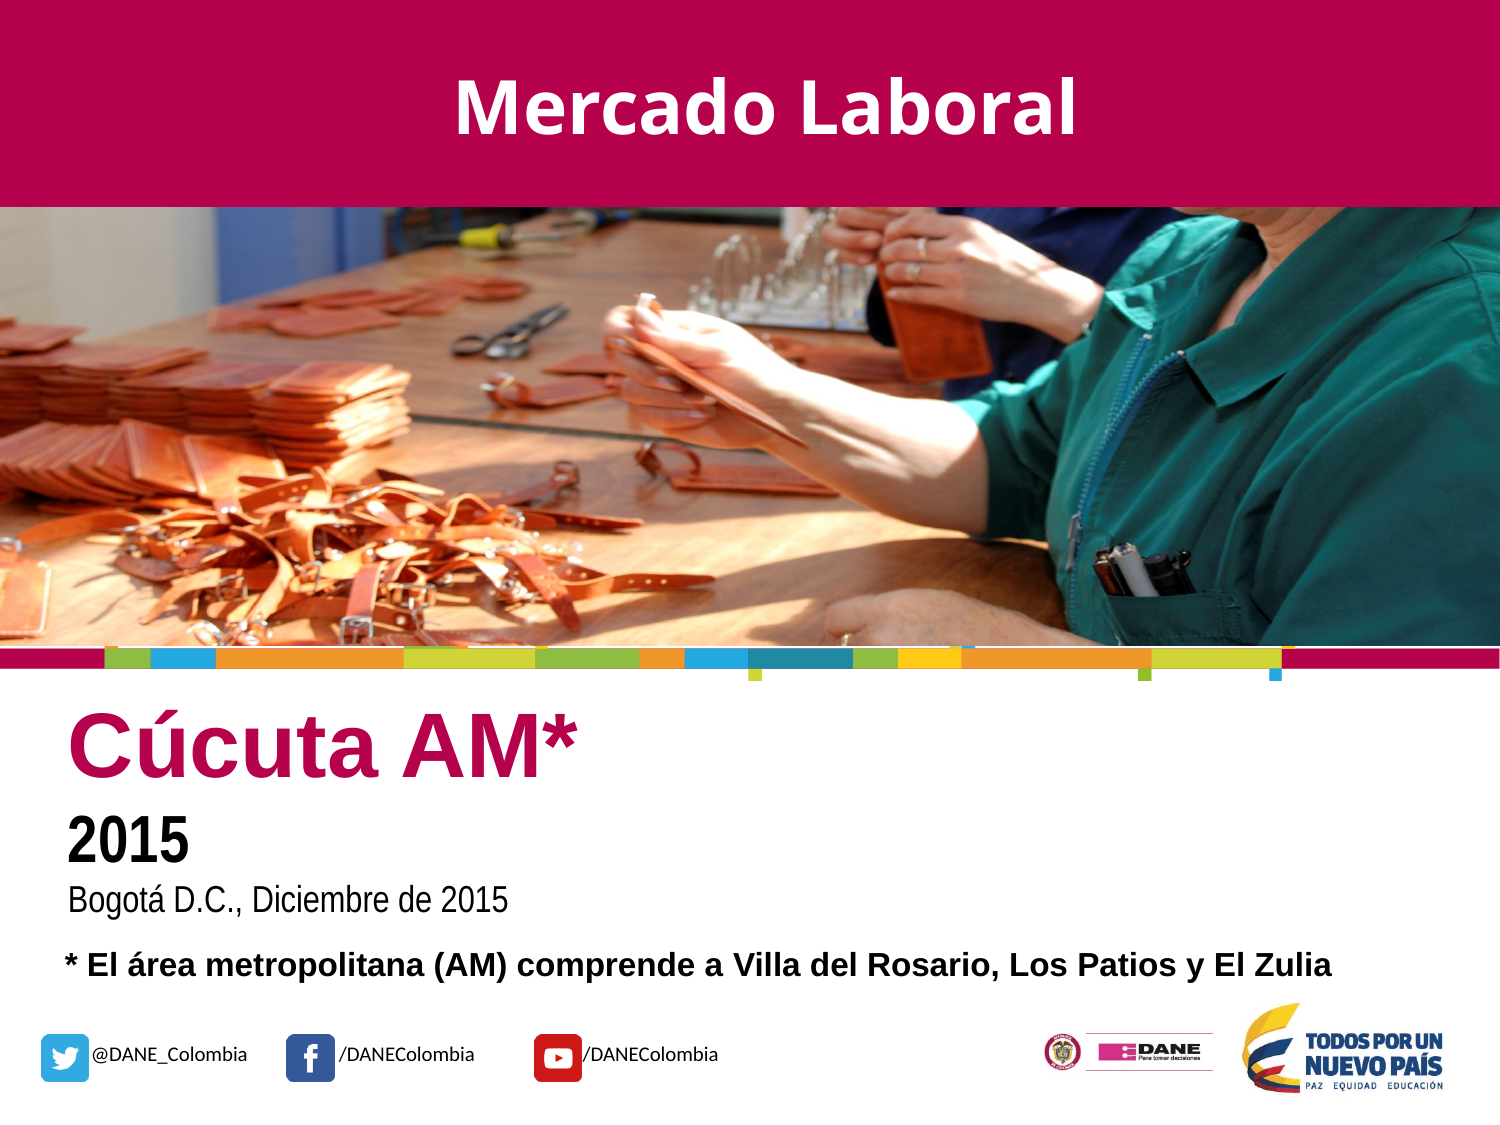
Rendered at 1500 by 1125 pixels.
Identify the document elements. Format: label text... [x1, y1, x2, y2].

title Mercado Laboral [133, 7, 1400, 150]
picture [534, 1034, 582, 1082]
text_box * El área metropolitana (AM) comprende a Villa del Rosario, Los Patios y El Zulia [49, 935, 1400, 991]
picture [286, 1034, 335, 1082]
text_box Cúcuta AM* 2015 Bogotá D.C., Diciembre de 2015 [53, 654, 724, 928]
picture [1009, 987, 1477, 1118]
picture [0, 207, 1500, 681]
picture [41, 1034, 89, 1082]
